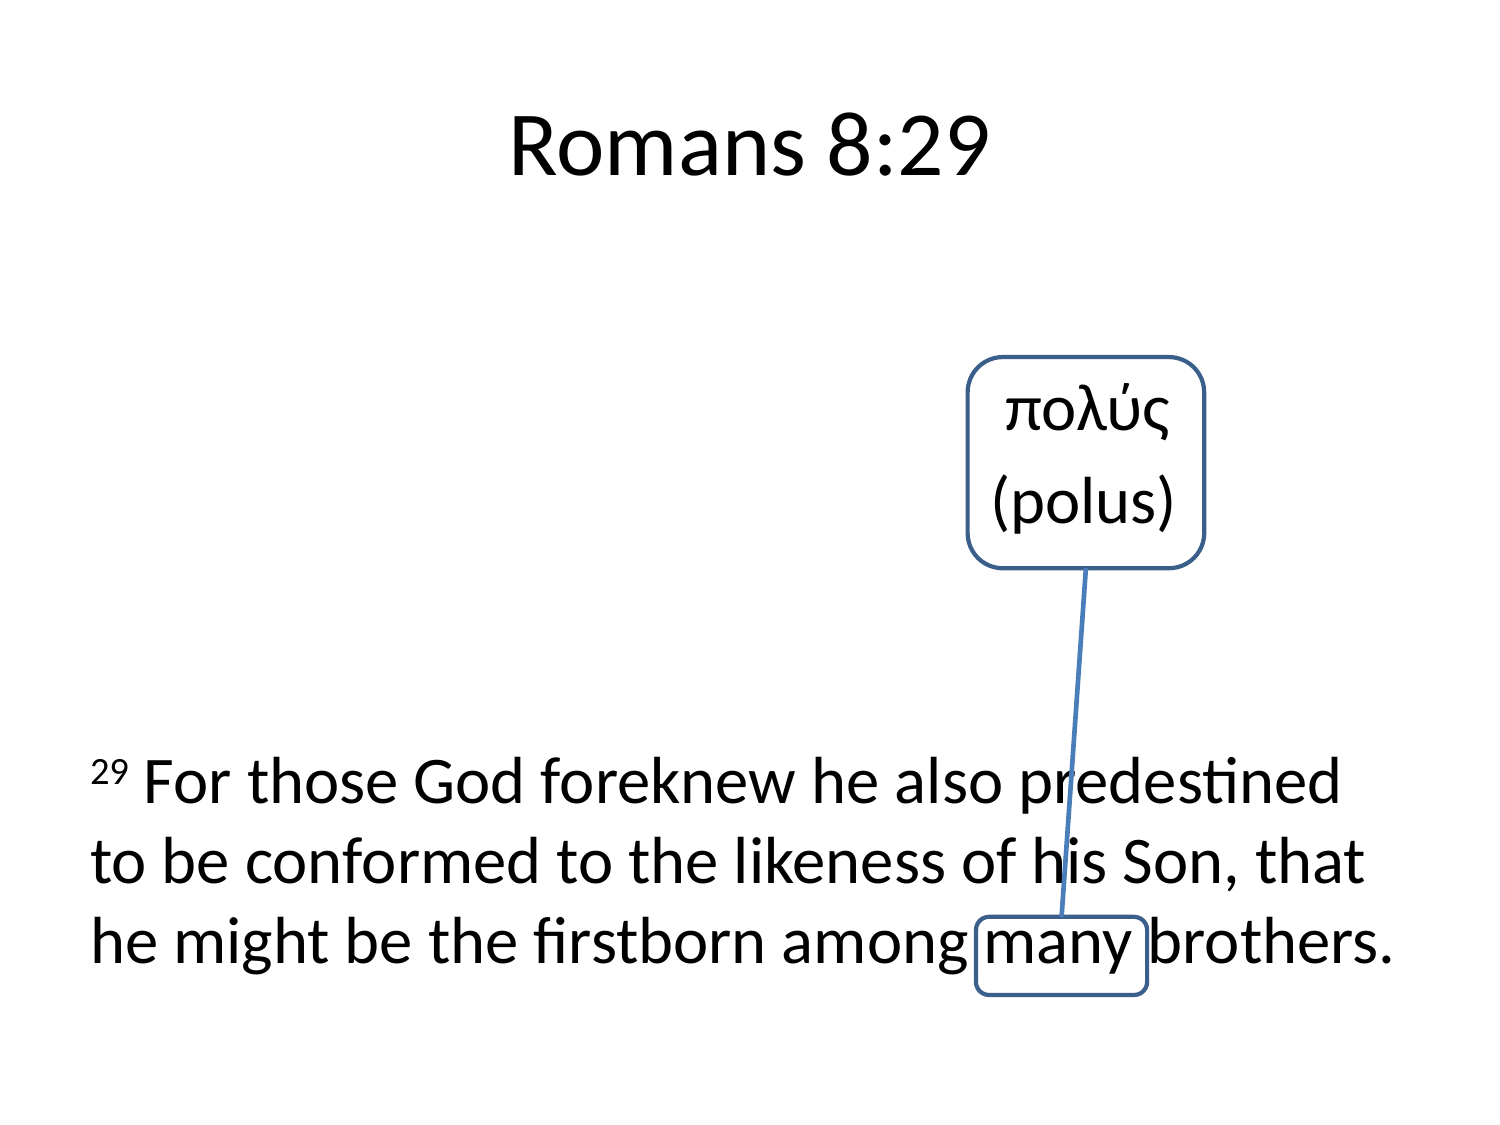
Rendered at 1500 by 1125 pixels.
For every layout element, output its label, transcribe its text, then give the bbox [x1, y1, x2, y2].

title Romans 8:29 [75, 45, 1425, 233]
text_box [965, 354, 1207, 571]
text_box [1061, 568, 1087, 918]
list πολύς (polus) 29 For those God foreknew he also predestined to be conformed to the likeness of his Son, that he might be the firstborn among many brothers. [75, 262, 1425, 1005]
text_box [973, 914, 1150, 998]
